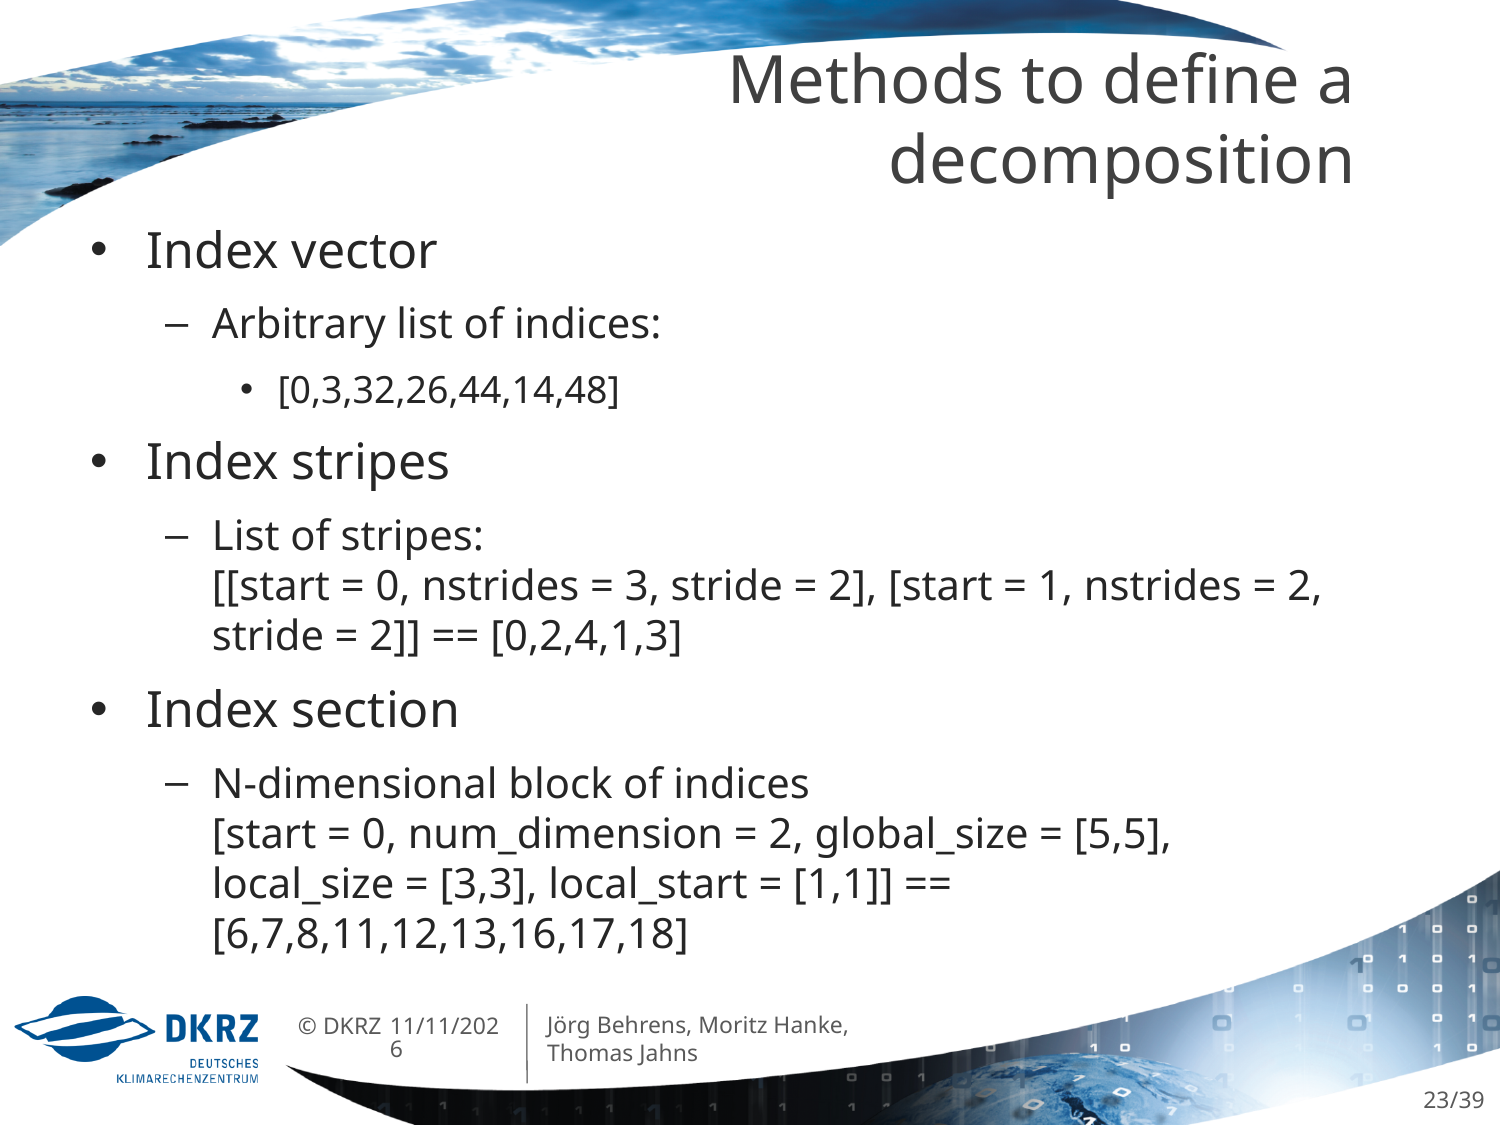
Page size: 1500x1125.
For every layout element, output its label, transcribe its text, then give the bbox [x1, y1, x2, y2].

picture [0, 0, 1288, 246]
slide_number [375, 1004, 528, 1052]
list Index vector Arbitrary list of indices: [0,3,32,26,44,14,48] Index stripes List of stripes: [[start = 0, nstrides = 3, stride = 2], [start = 1, nstrides = 2, stride = 2]] == [0,2,4,1,3] Index section N-dimensional block of indices [start = 0, num_dimension = 2, global_size = [5,5], local_size = [3,3], local_start = [1,1]] == [6,7,8,11,12,13,16,17,18] [74, 210, 1426, 985]
picture [14, 996, 258, 1083]
footer Jörg Behrens, Moritz Hanke, Thomas Jahns [532, 1003, 884, 1082]
picture [285, 867, 1500, 1125]
title Methods to define a decomposition [480, 70, 1372, 165]
slide_number 23 [1333, 1078, 1465, 1125]
